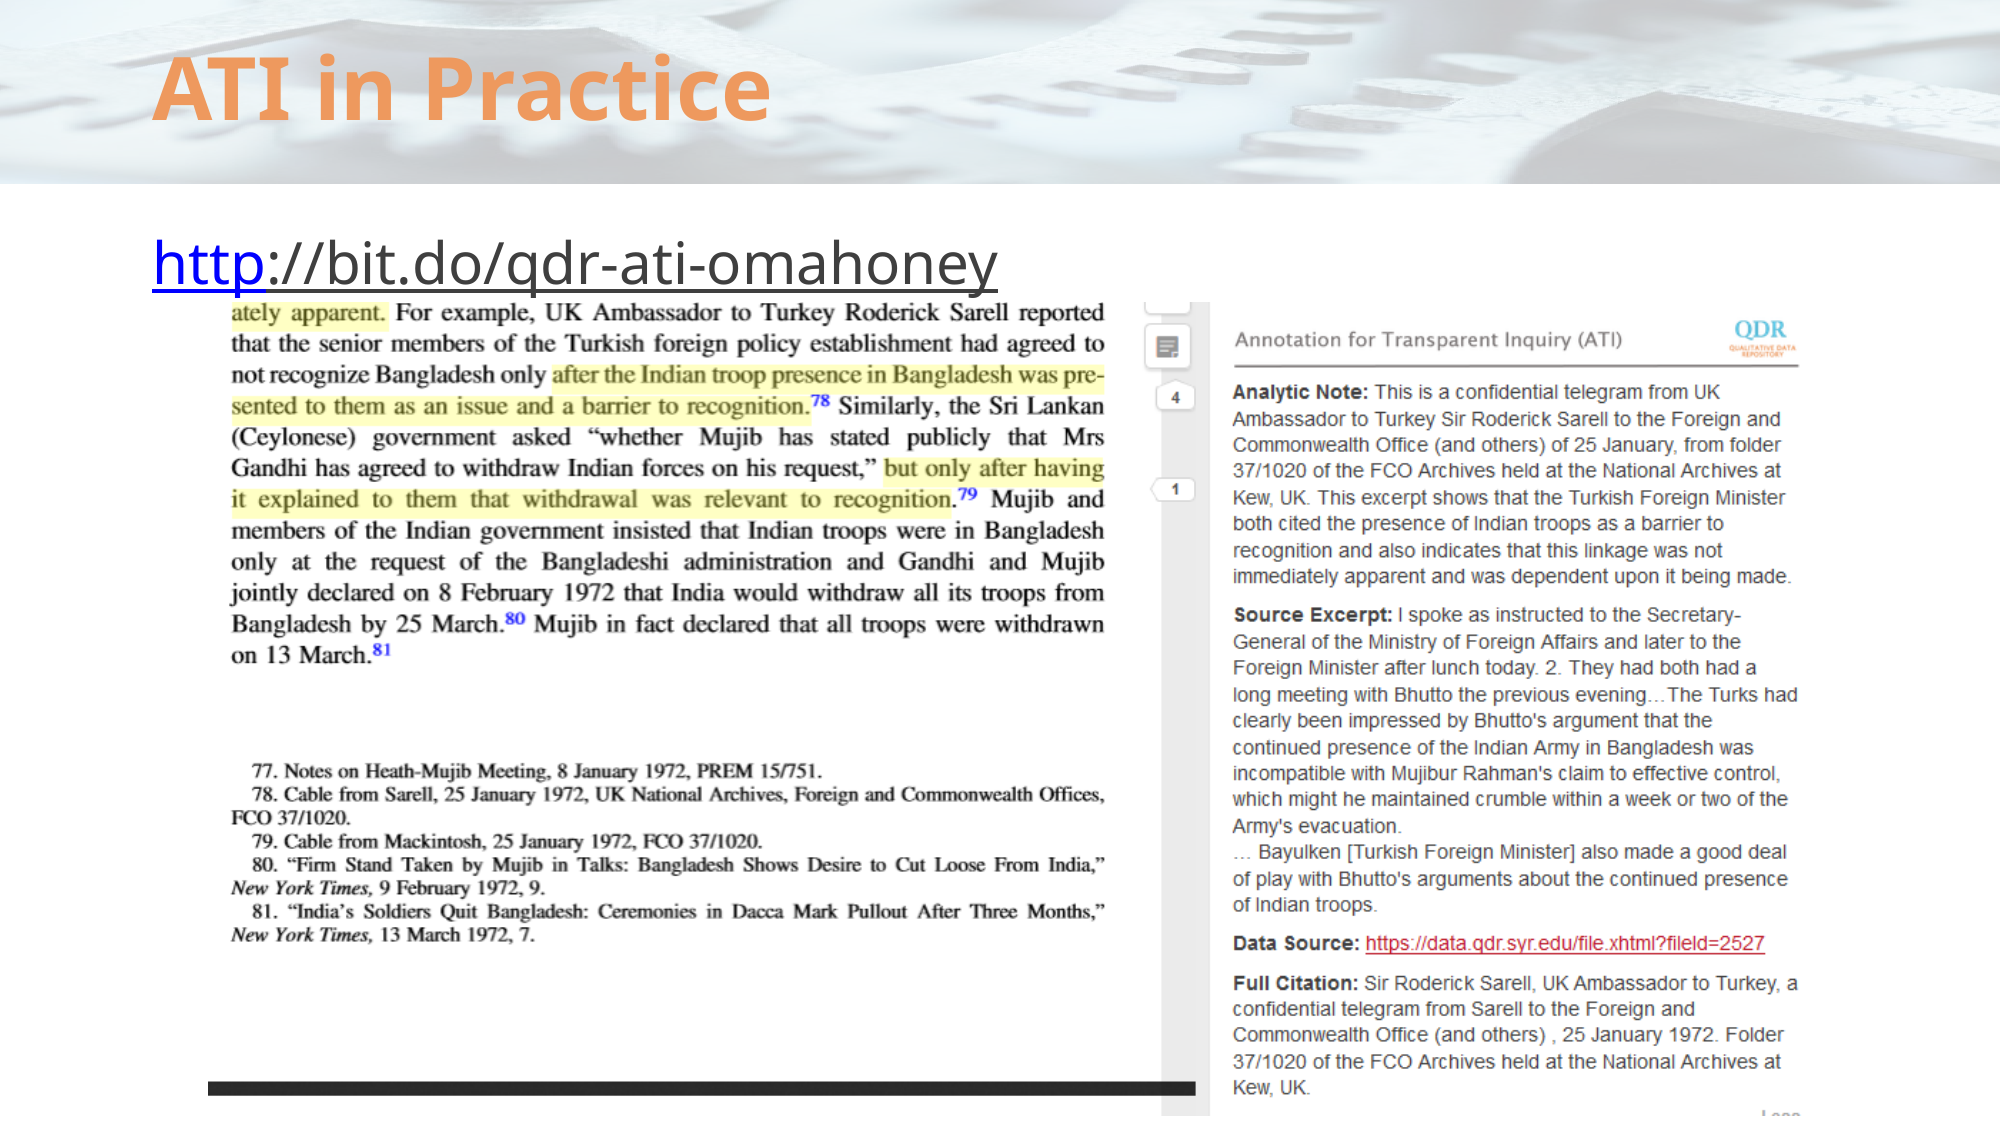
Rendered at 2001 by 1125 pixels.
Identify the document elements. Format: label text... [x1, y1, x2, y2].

list http://bit.do/qdr-ati-omahoney [137, 219, 1863, 1023]
picture [208, 302, 1804, 1116]
title ATI in Practice [137, 29, 1863, 155]
